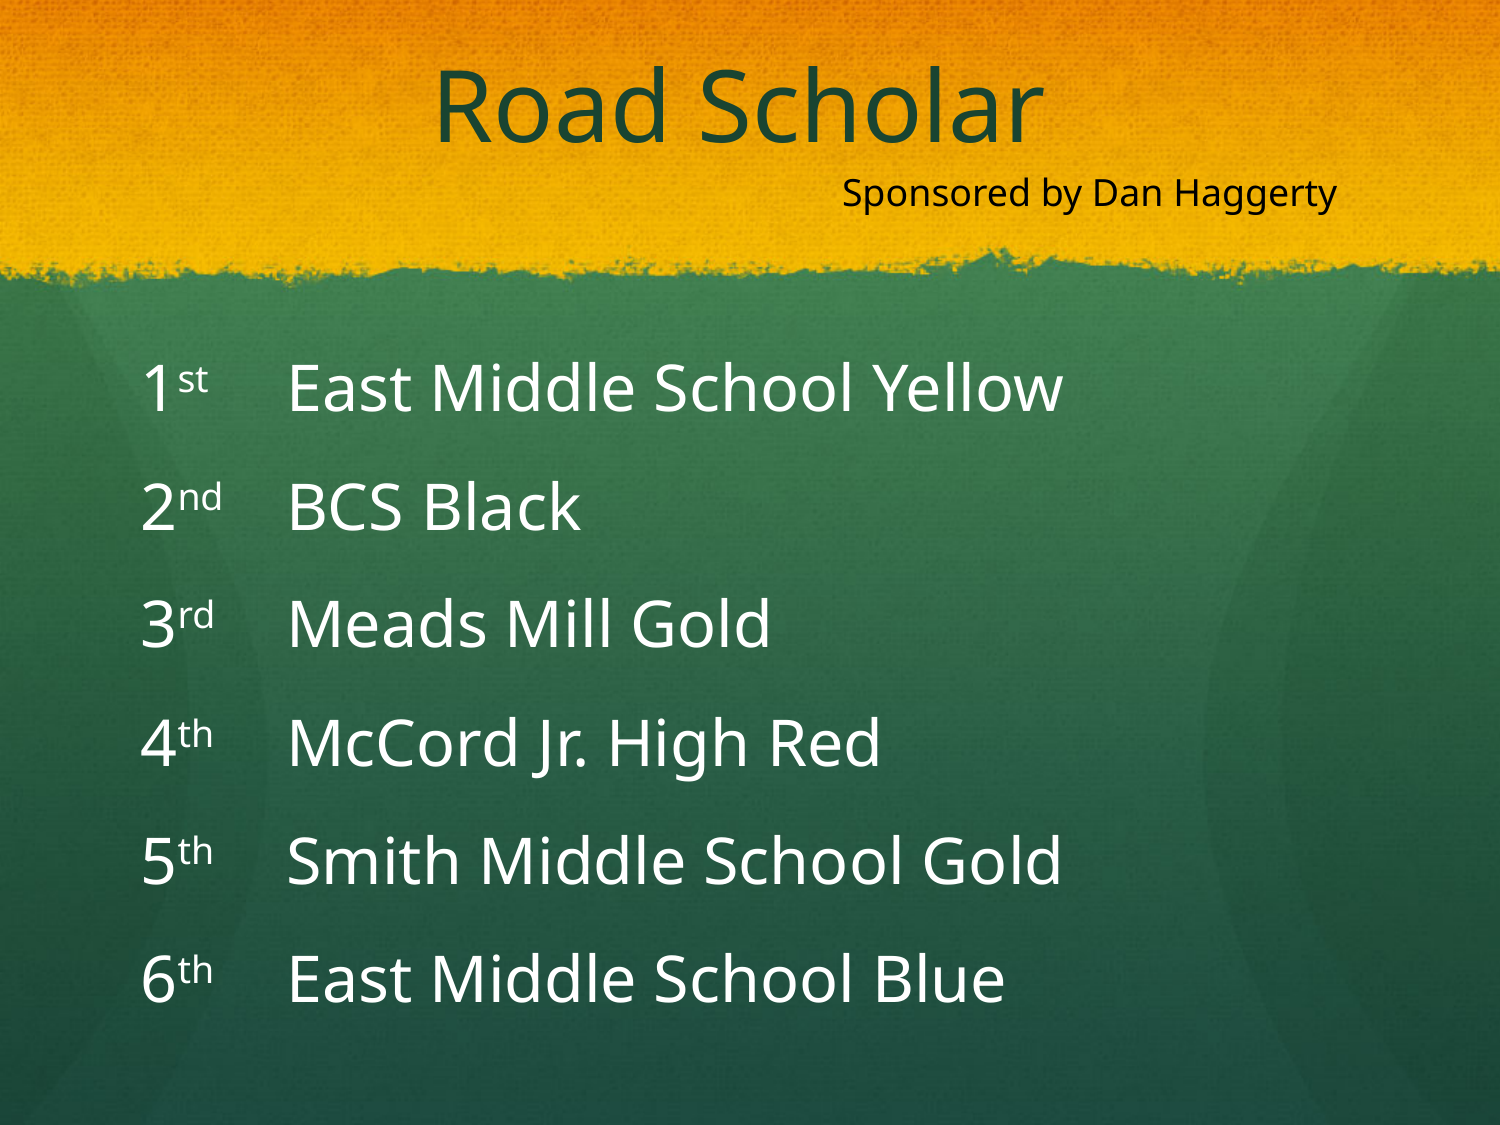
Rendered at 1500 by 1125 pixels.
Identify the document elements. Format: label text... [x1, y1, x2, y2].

text_box Sponsored by Dan Haggerty [695, 161, 1353, 222]
picture [0, 0, 1500, 1125]
title Road Scholar [125, 13, 1353, 193]
list 1st East Middle School Yellow 2nd BCS Black 3rd Meads Mill Gold 4th McCord Jr. High Red 5th Smith Middle School Gold 6th East Middle School Blue [125, 339, 1375, 1026]
